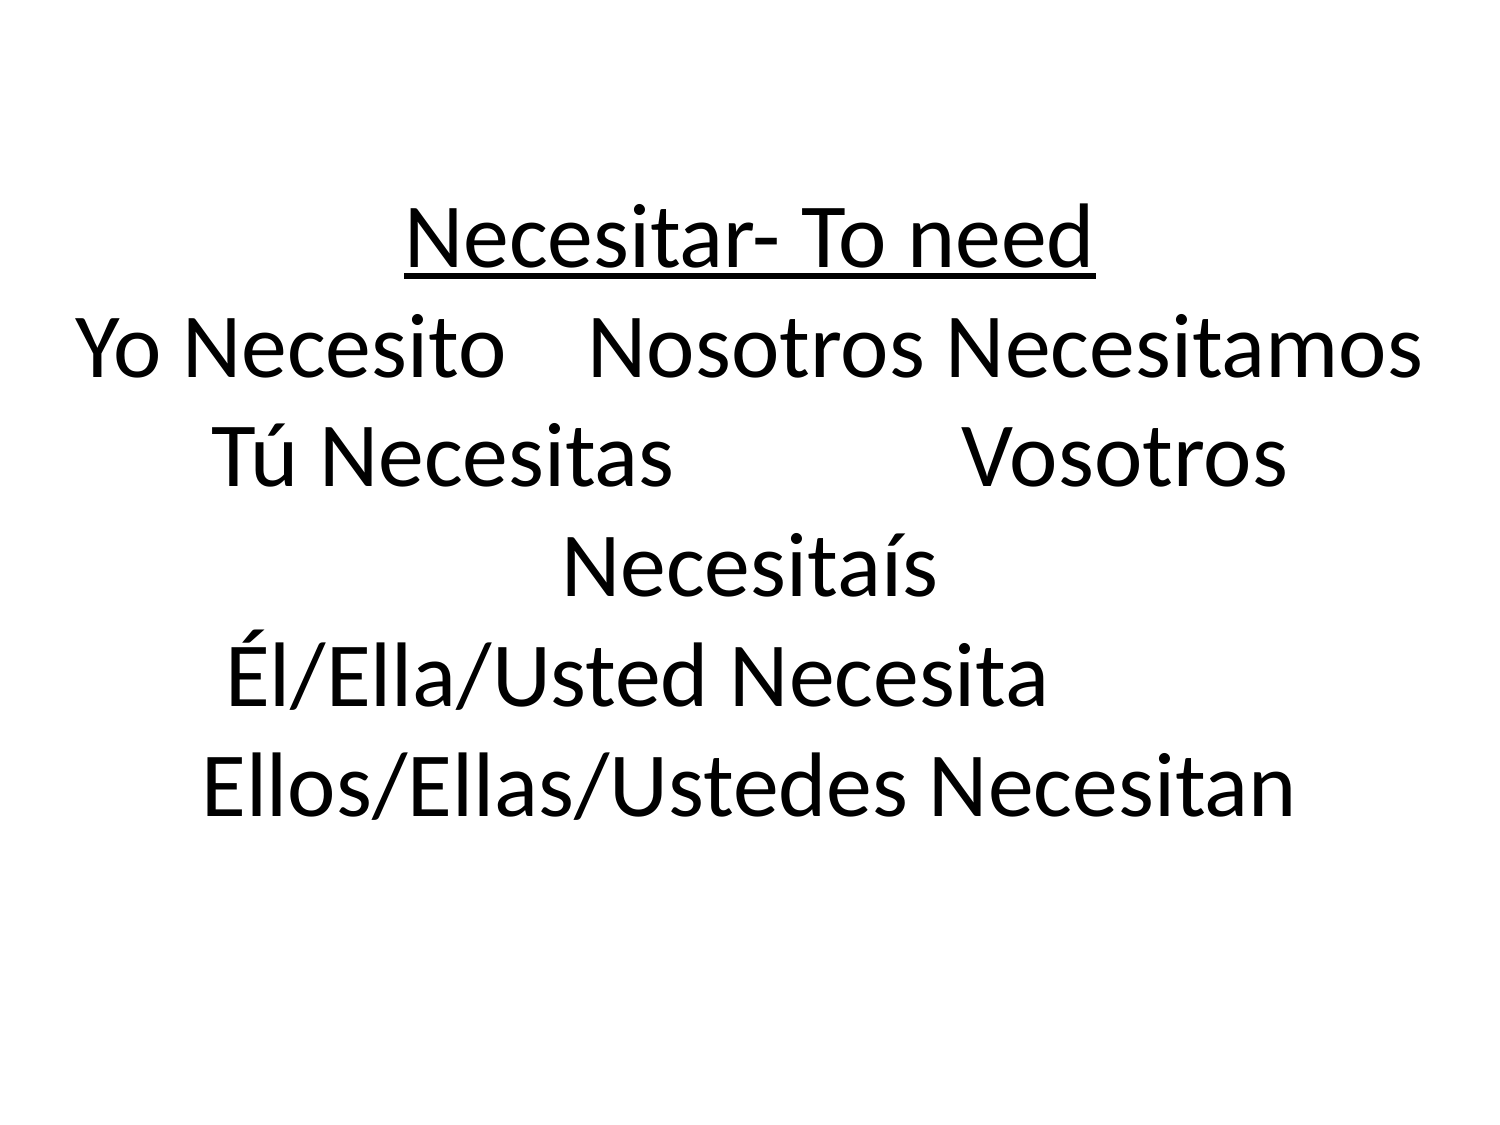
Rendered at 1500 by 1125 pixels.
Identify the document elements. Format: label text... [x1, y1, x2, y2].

title Necesitar- To need Yo Necesito Nosotros Necesitamos Tú Necesitas Vosotros Necesitaís Él/Ella/Usted Necesita Ellos/Ellas/Ustedes Necesitan [0, 45, 1500, 966]
